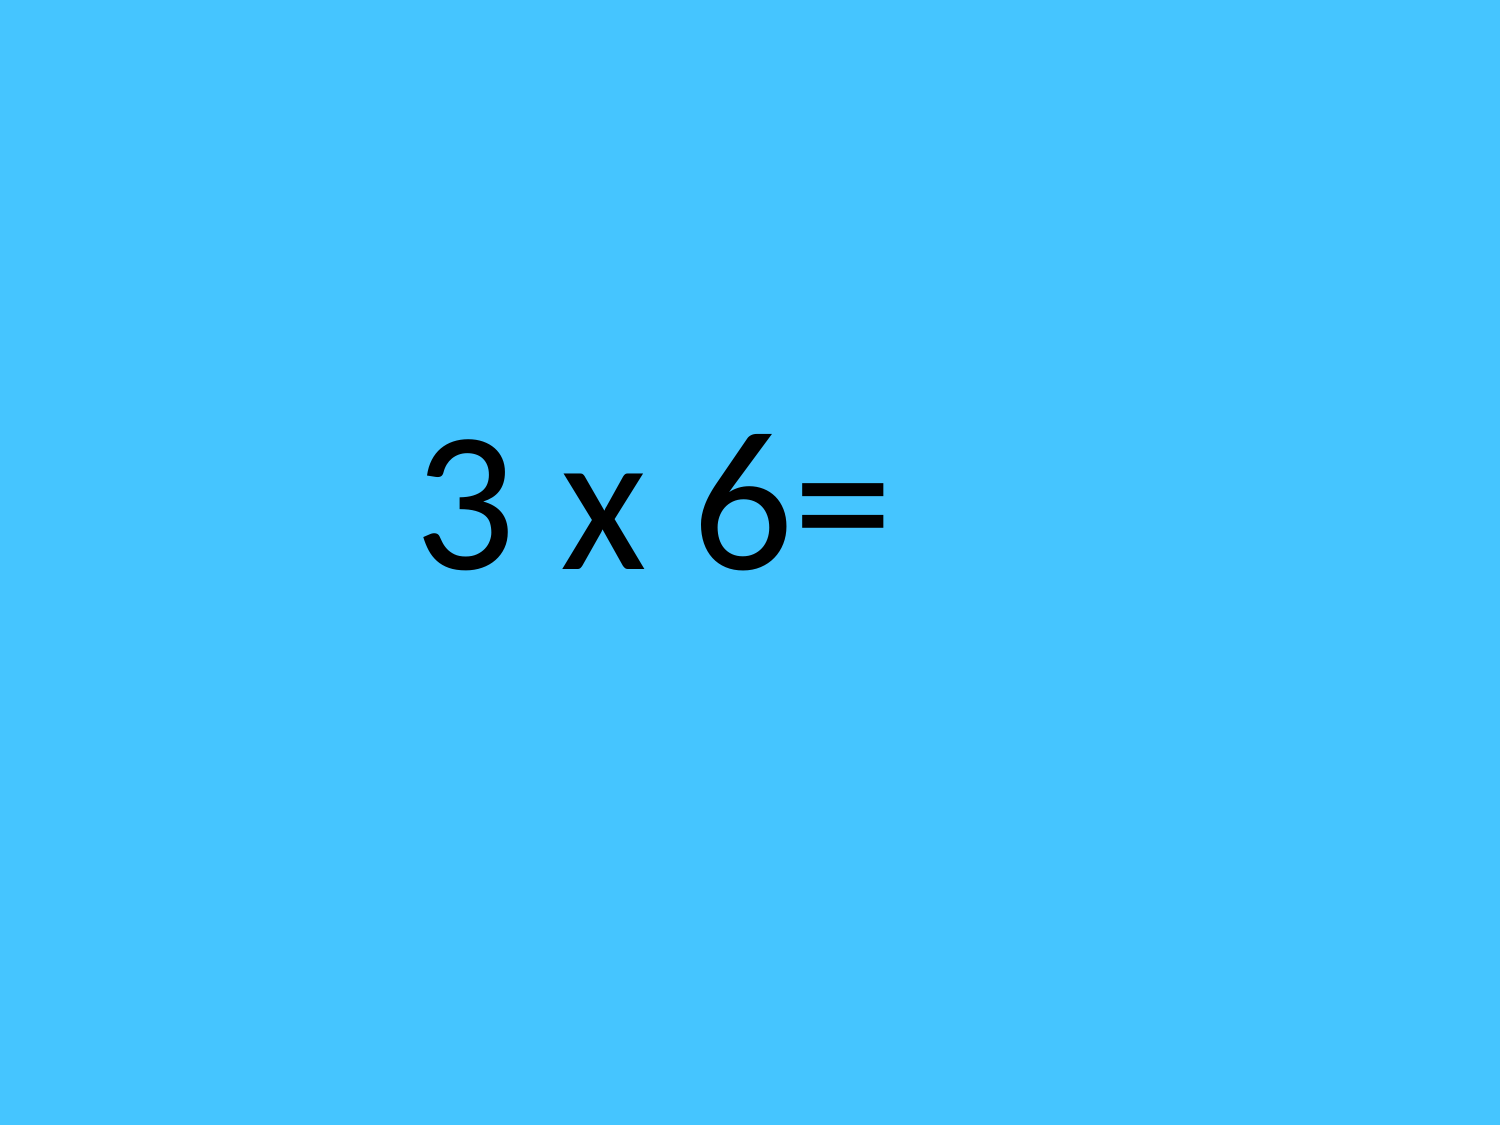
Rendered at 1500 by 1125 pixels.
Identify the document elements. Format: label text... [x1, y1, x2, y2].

text_box 3 x 6= [399, 362, 1063, 618]
